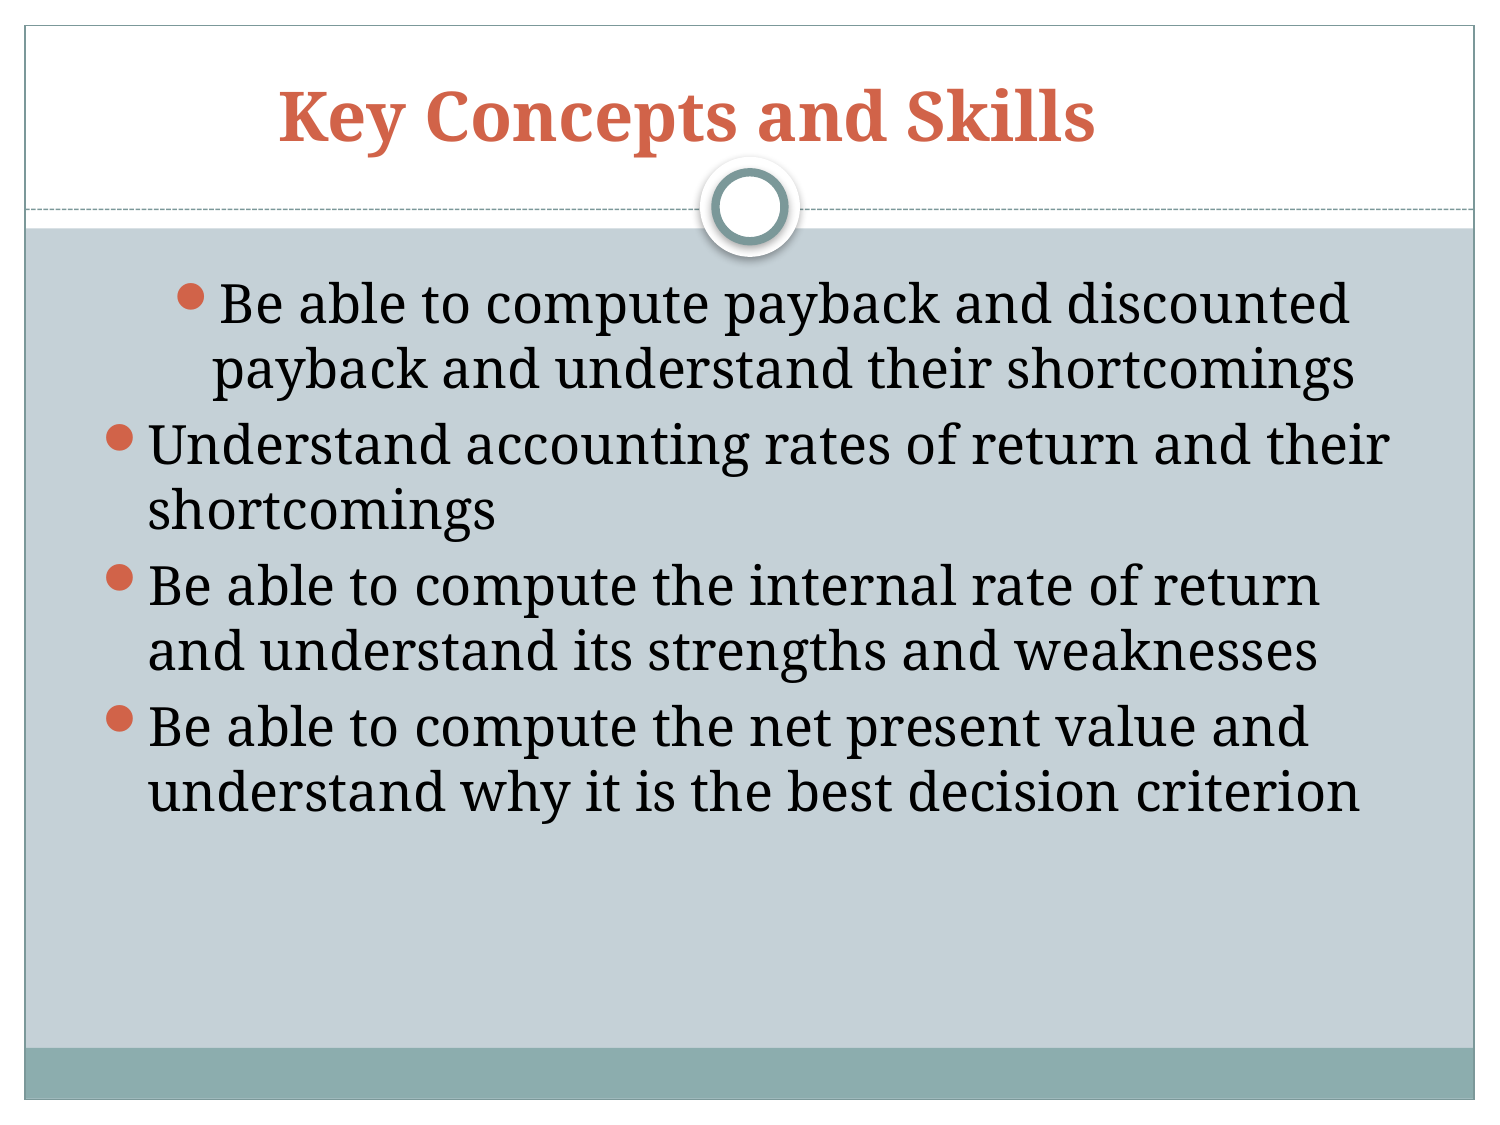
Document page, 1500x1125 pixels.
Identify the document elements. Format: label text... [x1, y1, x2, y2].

list Be able to compute payback and discounted payback and understand their shortcomings Understand accounting rates of return and their shortcomings Be able to compute the internal rate of return and understand its strengths and weaknesses Be able to compute the net present value and understand why it is the best decision criterion [87, 262, 1438, 1018]
title Key Concepts and Skills [12, 38, 1363, 163]
